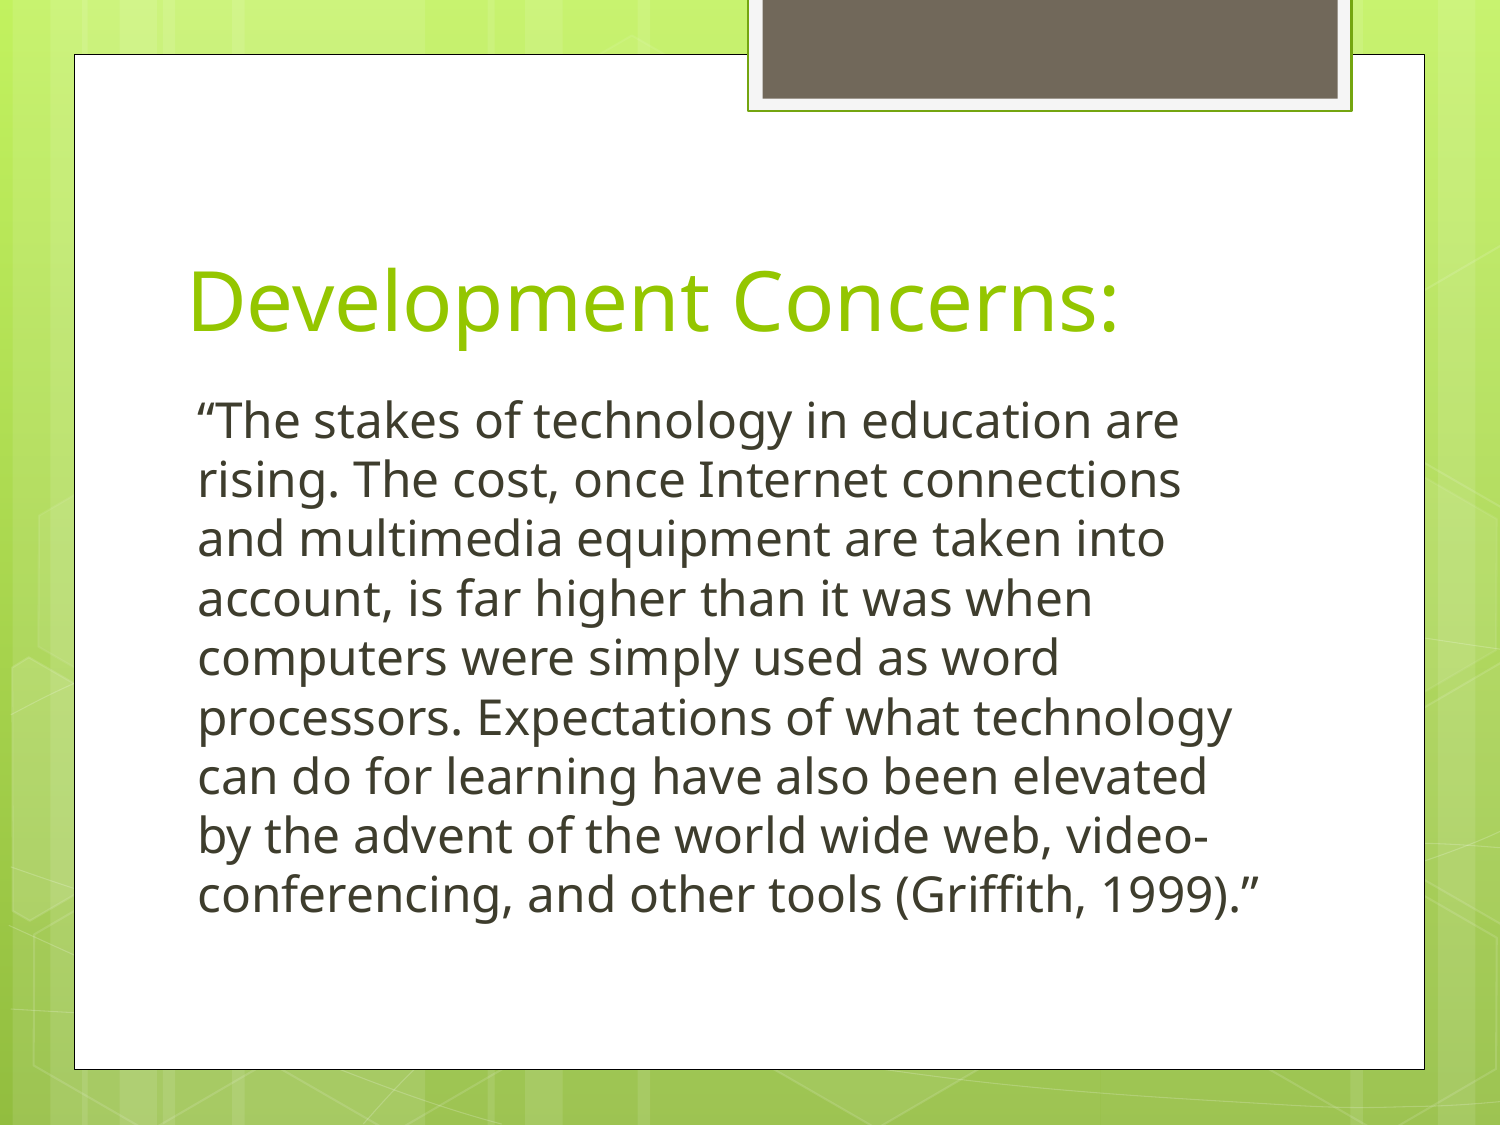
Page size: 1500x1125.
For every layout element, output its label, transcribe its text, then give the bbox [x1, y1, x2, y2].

list “The stakes of technology in education are rising. The cost, once Internet connections and multimedia equipment are taken into account, is far higher than it was when computers were simply used as word processors. Expectations of what technology can do for learning have also been elevated by the advent of the world wide web, video-conferencing, and other tools (Griffith, 1999).” [171, 381, 1283, 957]
title Development Concerns: [171, 168, 1324, 357]
